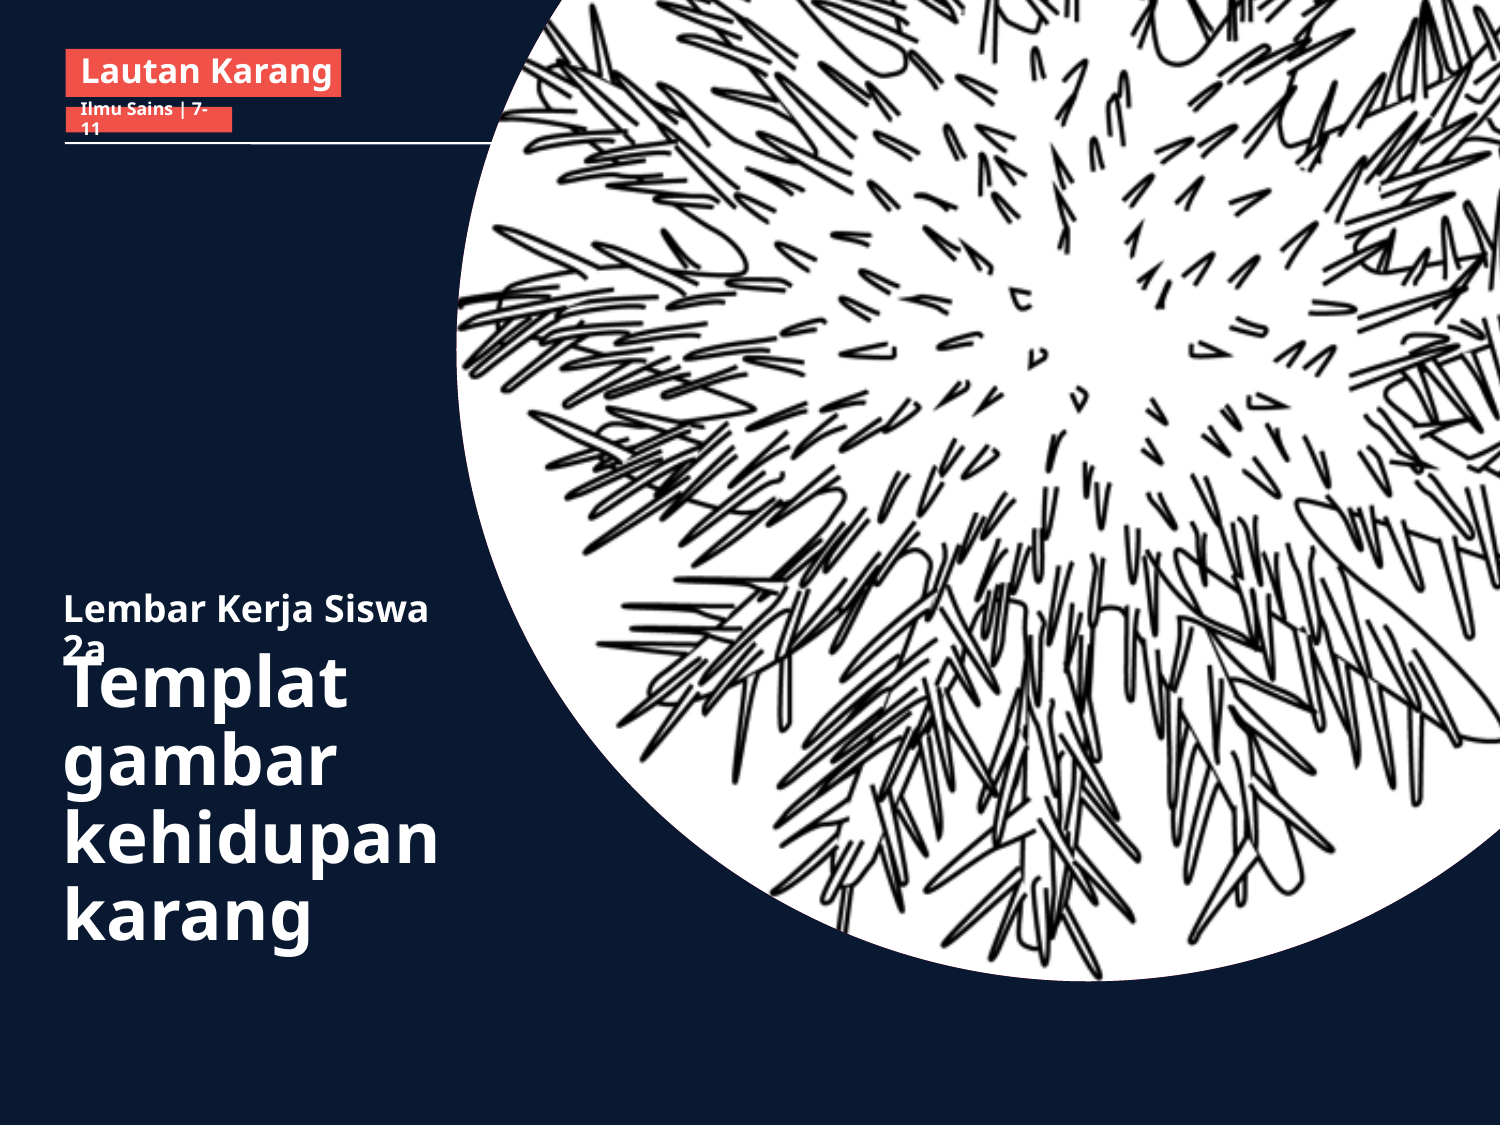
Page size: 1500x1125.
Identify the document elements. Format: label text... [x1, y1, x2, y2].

list Lembar Kerja Siswa 2a [54, 582, 486, 635]
text_box [456, 0, 1500, 982]
list Templat gambar kehidupan karang [54, 635, 705, 984]
list Lautan Karang [65, 48, 342, 98]
list Ilmu Sains | 7-11 [65, 106, 233, 133]
